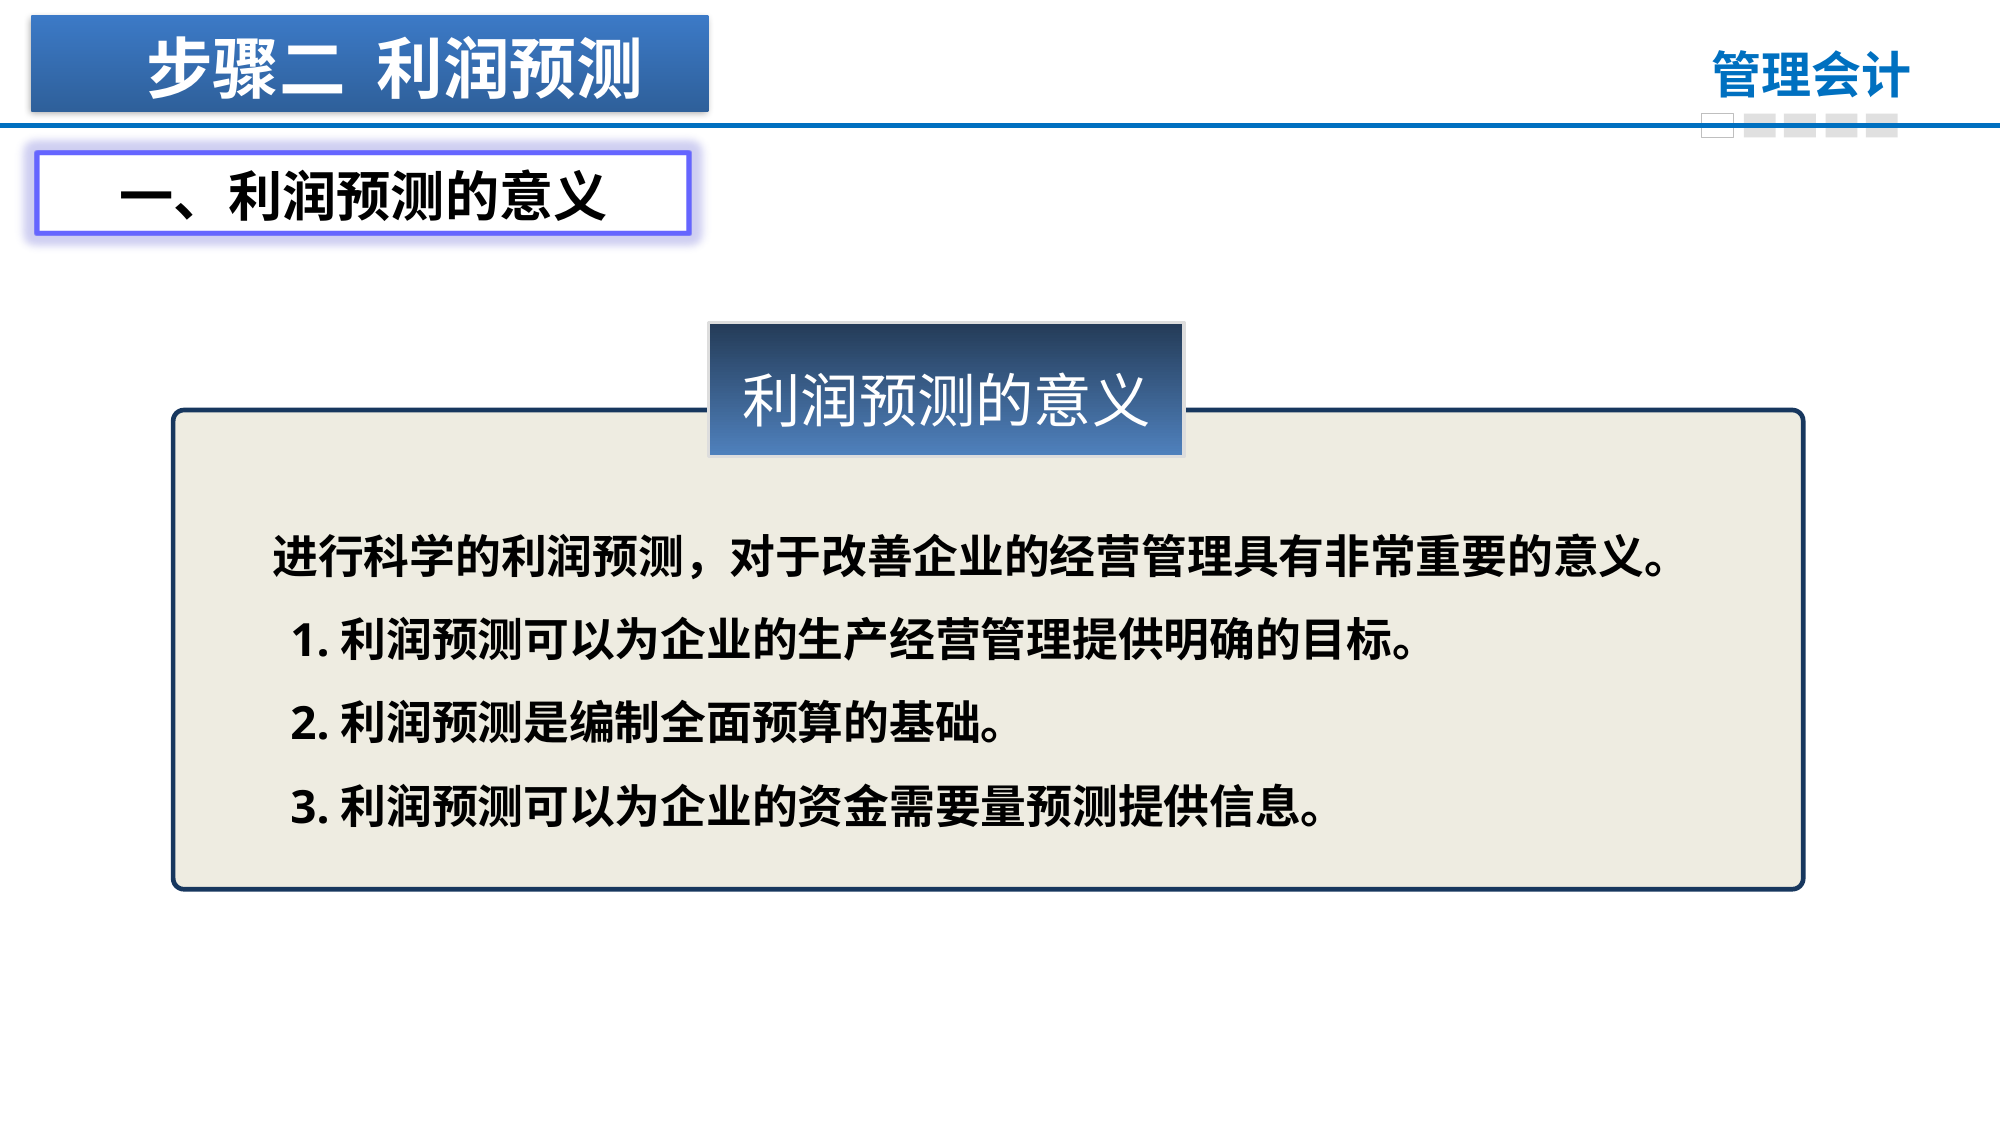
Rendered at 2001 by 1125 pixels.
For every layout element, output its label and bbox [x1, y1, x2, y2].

text_box [172, 321, 1804, 919]
text_box [7, 125, 719, 261]
text_box [31, 14, 709, 117]
